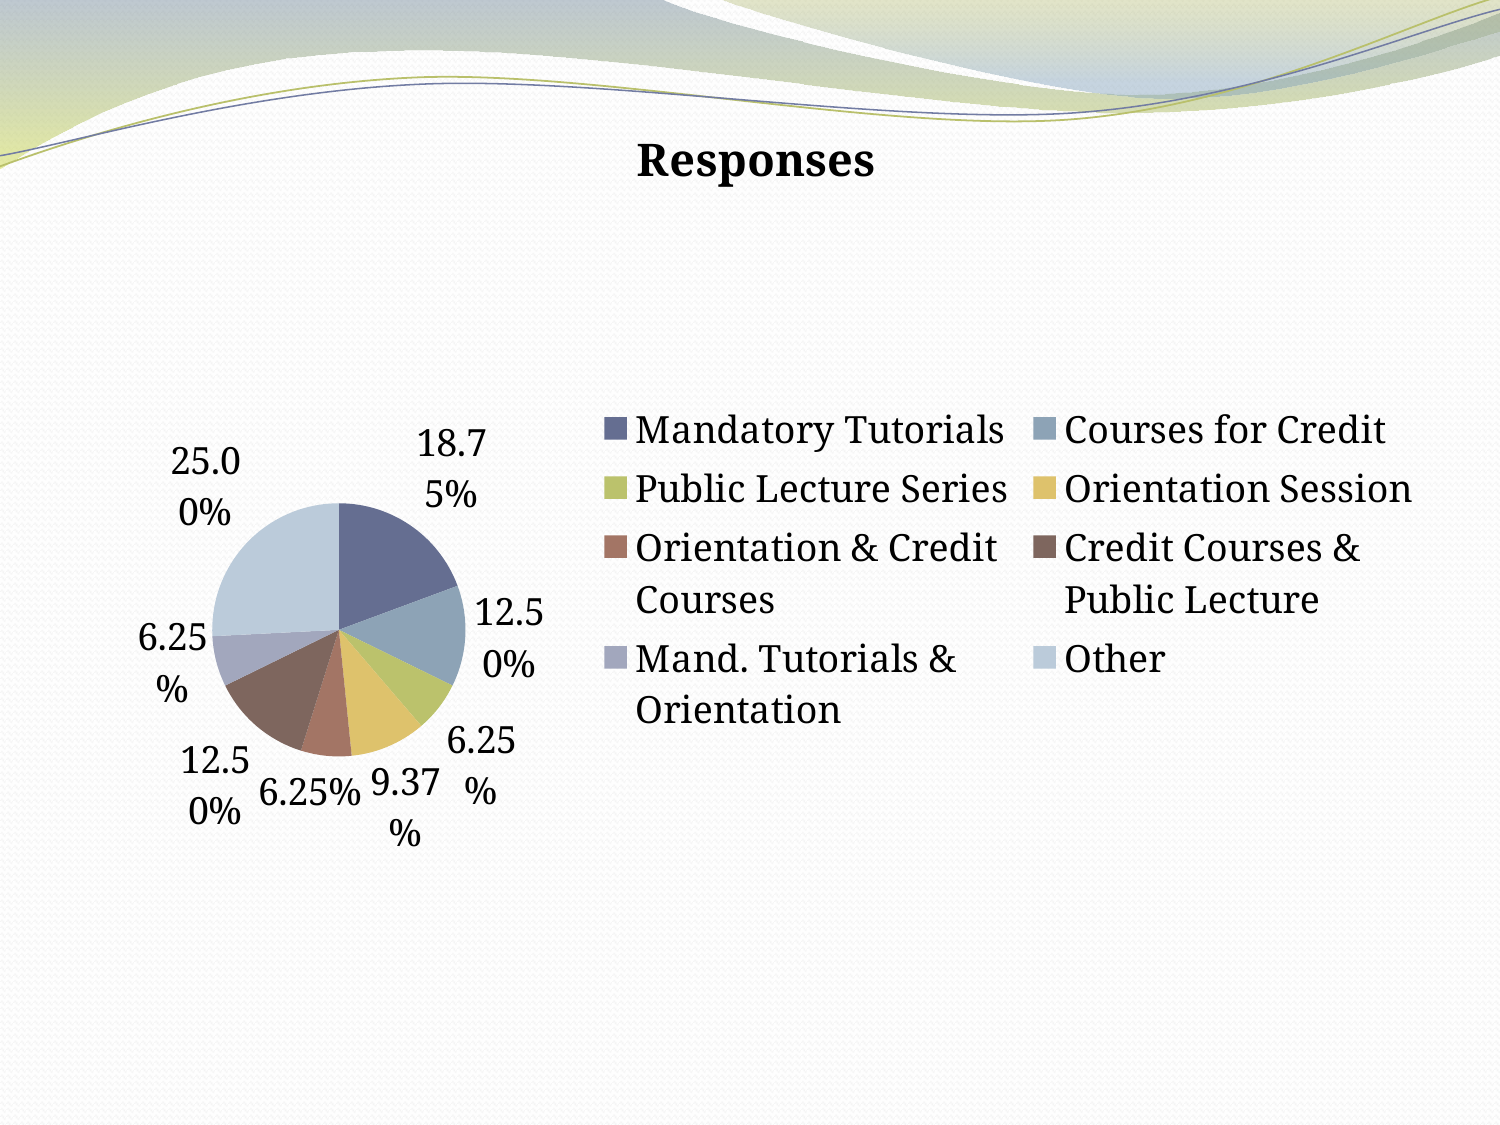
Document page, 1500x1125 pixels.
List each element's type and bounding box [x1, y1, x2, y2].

chart [74, 87, 1438, 1051]
